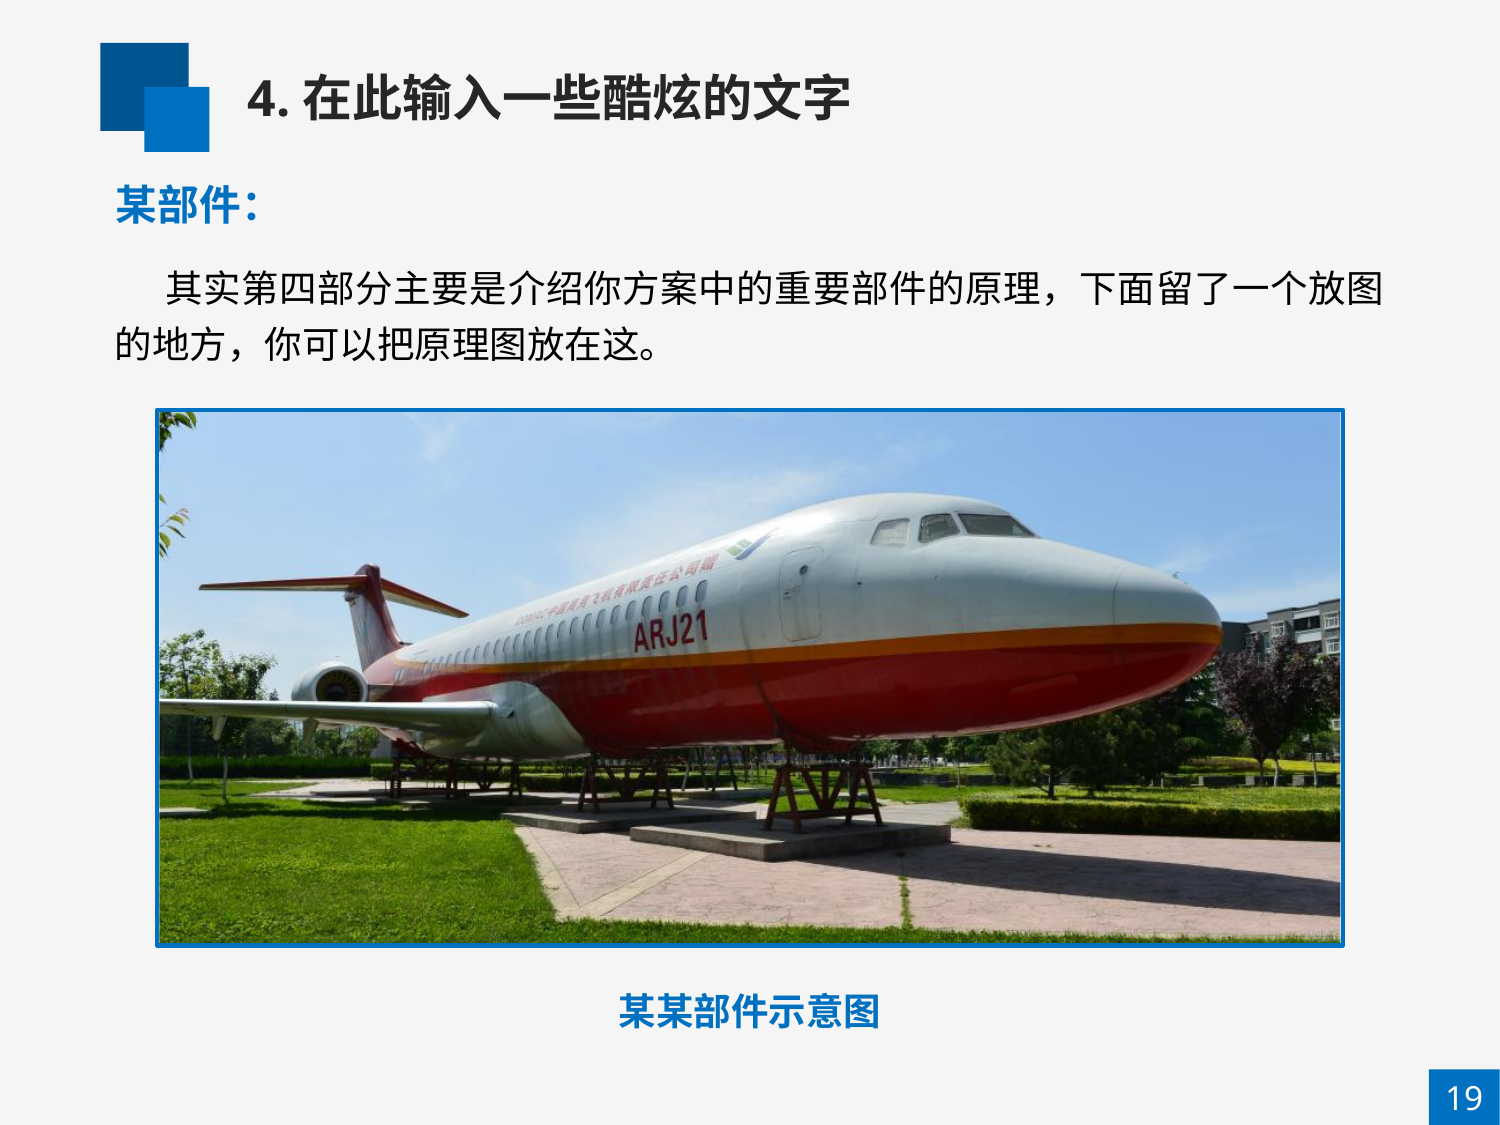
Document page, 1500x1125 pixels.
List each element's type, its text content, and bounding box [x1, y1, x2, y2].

text_box 4.在此输入一些酷炫的文字 [232, 59, 1400, 135]
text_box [111, 1066, 1500, 1125]
text_box 其实第四部分主要是介绍你方案中的重要部件的原理，下面留了一个放图的地方，你可以把原理图放在这。 [100, 246, 1400, 374]
text_box 某部件： [100, 171, 299, 237]
text_box 某某部件示意图 [603, 980, 897, 1041]
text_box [100, 42, 210, 152]
picture [159, 411, 1341, 944]
